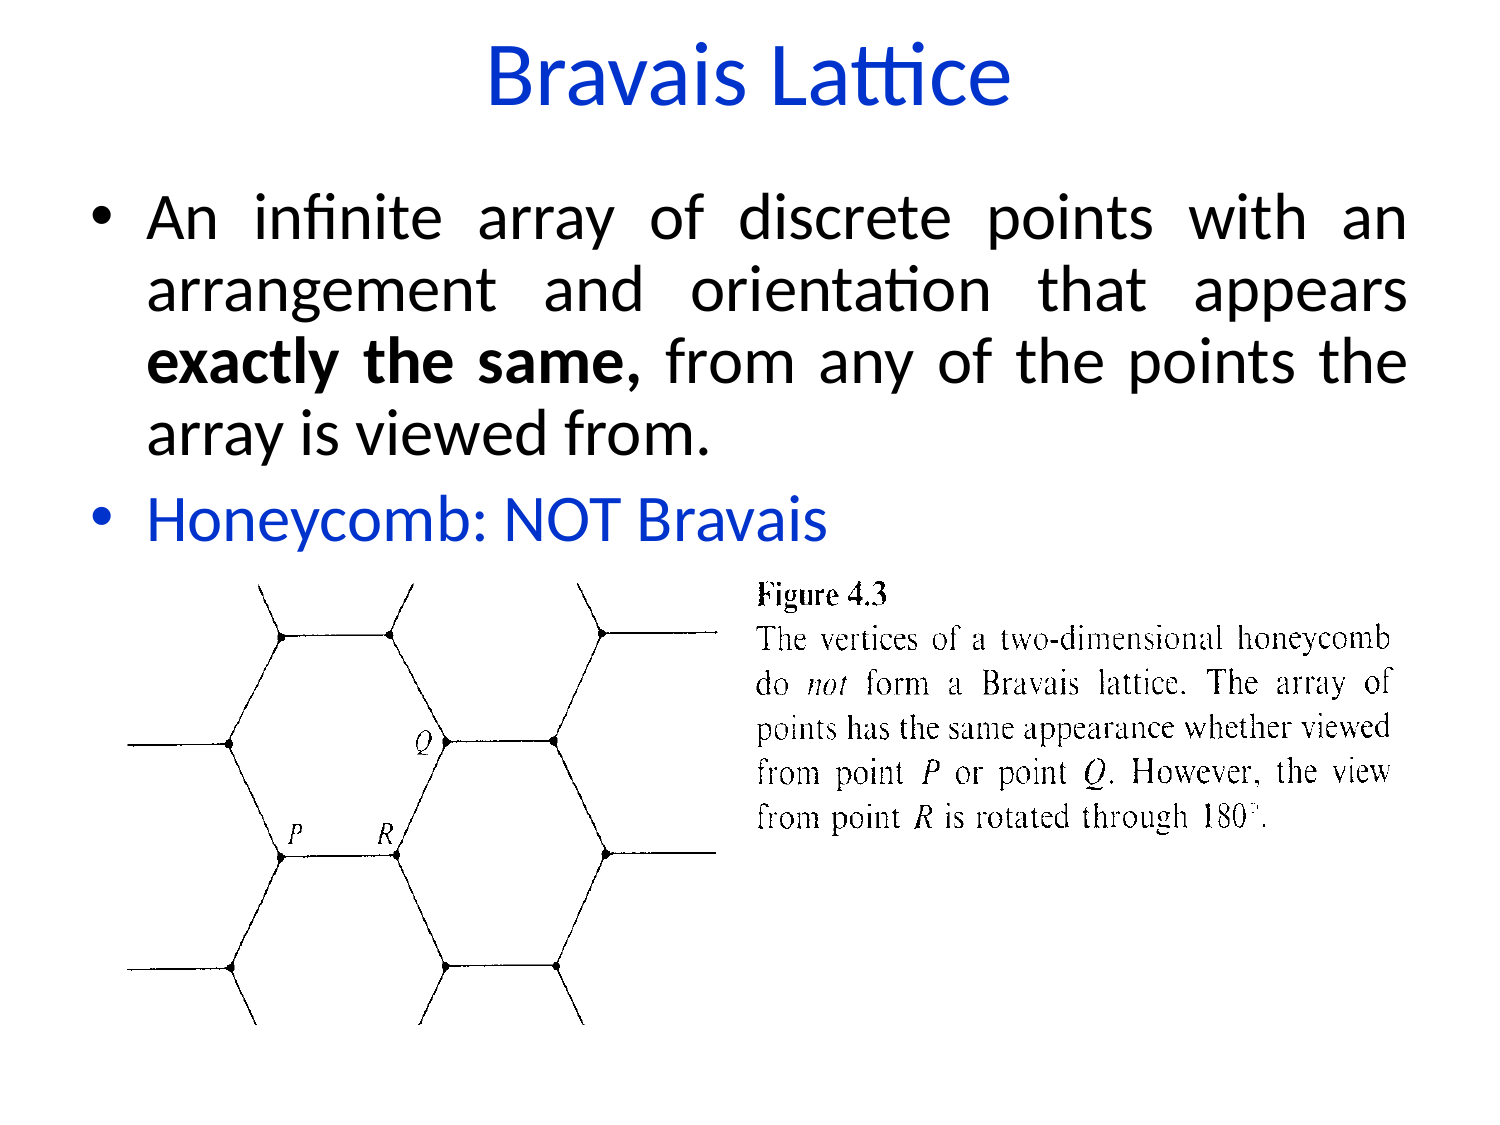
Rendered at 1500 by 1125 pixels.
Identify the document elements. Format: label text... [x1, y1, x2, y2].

picture [99, 574, 1500, 1026]
list An infinite array of discrete points with an arrangement and orientation that appears exactly the same, from any of the points the array is viewed from. Honeycomb: NOT Bravais [75, 174, 1425, 1005]
title Bravais Lattice [75, 0, 1425, 138]
